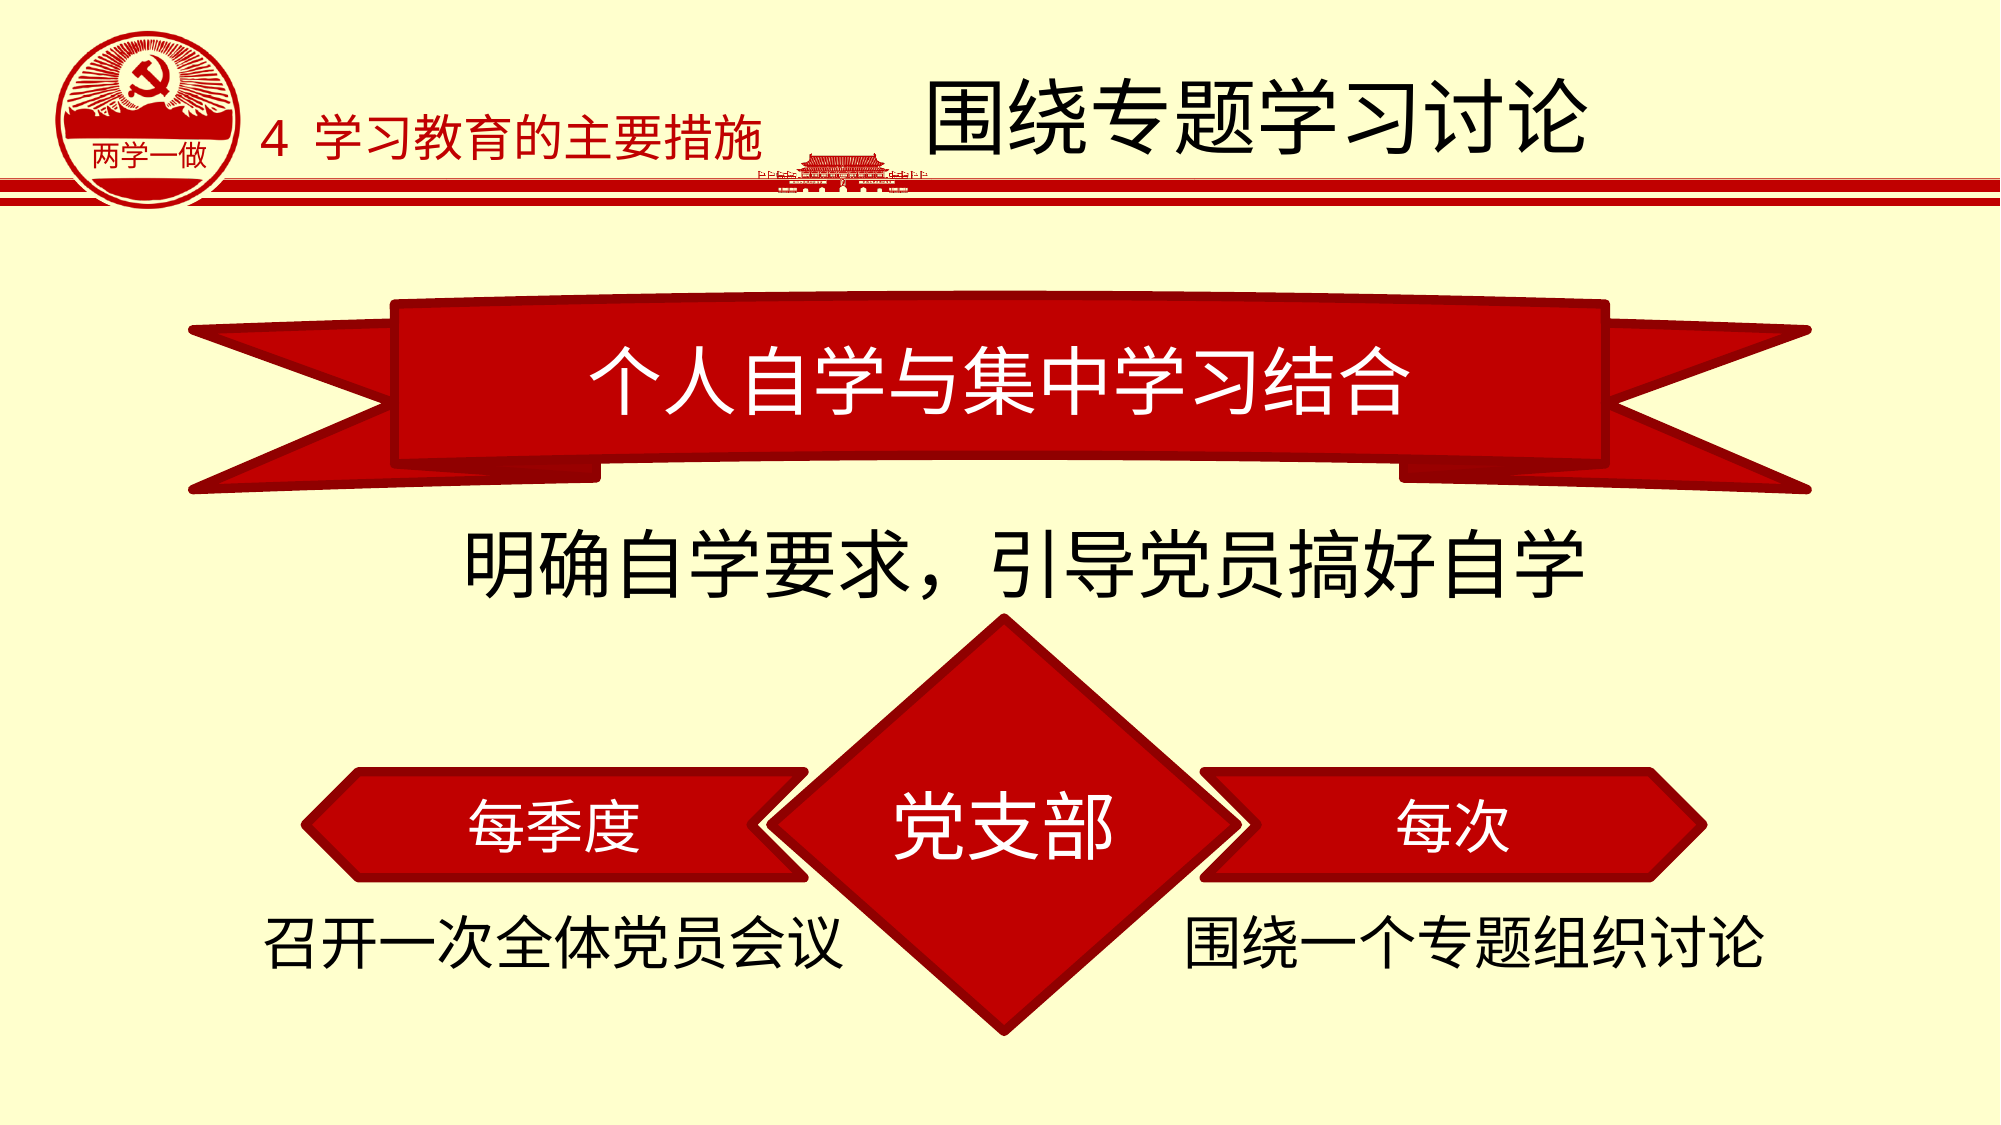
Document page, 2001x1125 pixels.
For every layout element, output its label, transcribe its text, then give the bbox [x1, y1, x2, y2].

picture [0, 9, 2000, 228]
text_box 每季度 [305, 771, 805, 878]
text_box 明确自学要求，引导党员搞好自学 [447, 509, 1603, 615]
text_box 召开一次全体党员会议 [247, 898, 860, 984]
text_box 个人自学与集中学习结合 [192, 295, 1808, 490]
list 4 学习教育的主要措施 [255, 97, 798, 183]
text_box 围绕一个专题组织讨论 [1168, 898, 1782, 984]
text_box 每次 [1204, 771, 1703, 878]
title 围绕专题学习讨论 [919, 56, 1983, 188]
text_box 党支部 [770, 618, 1238, 1032]
